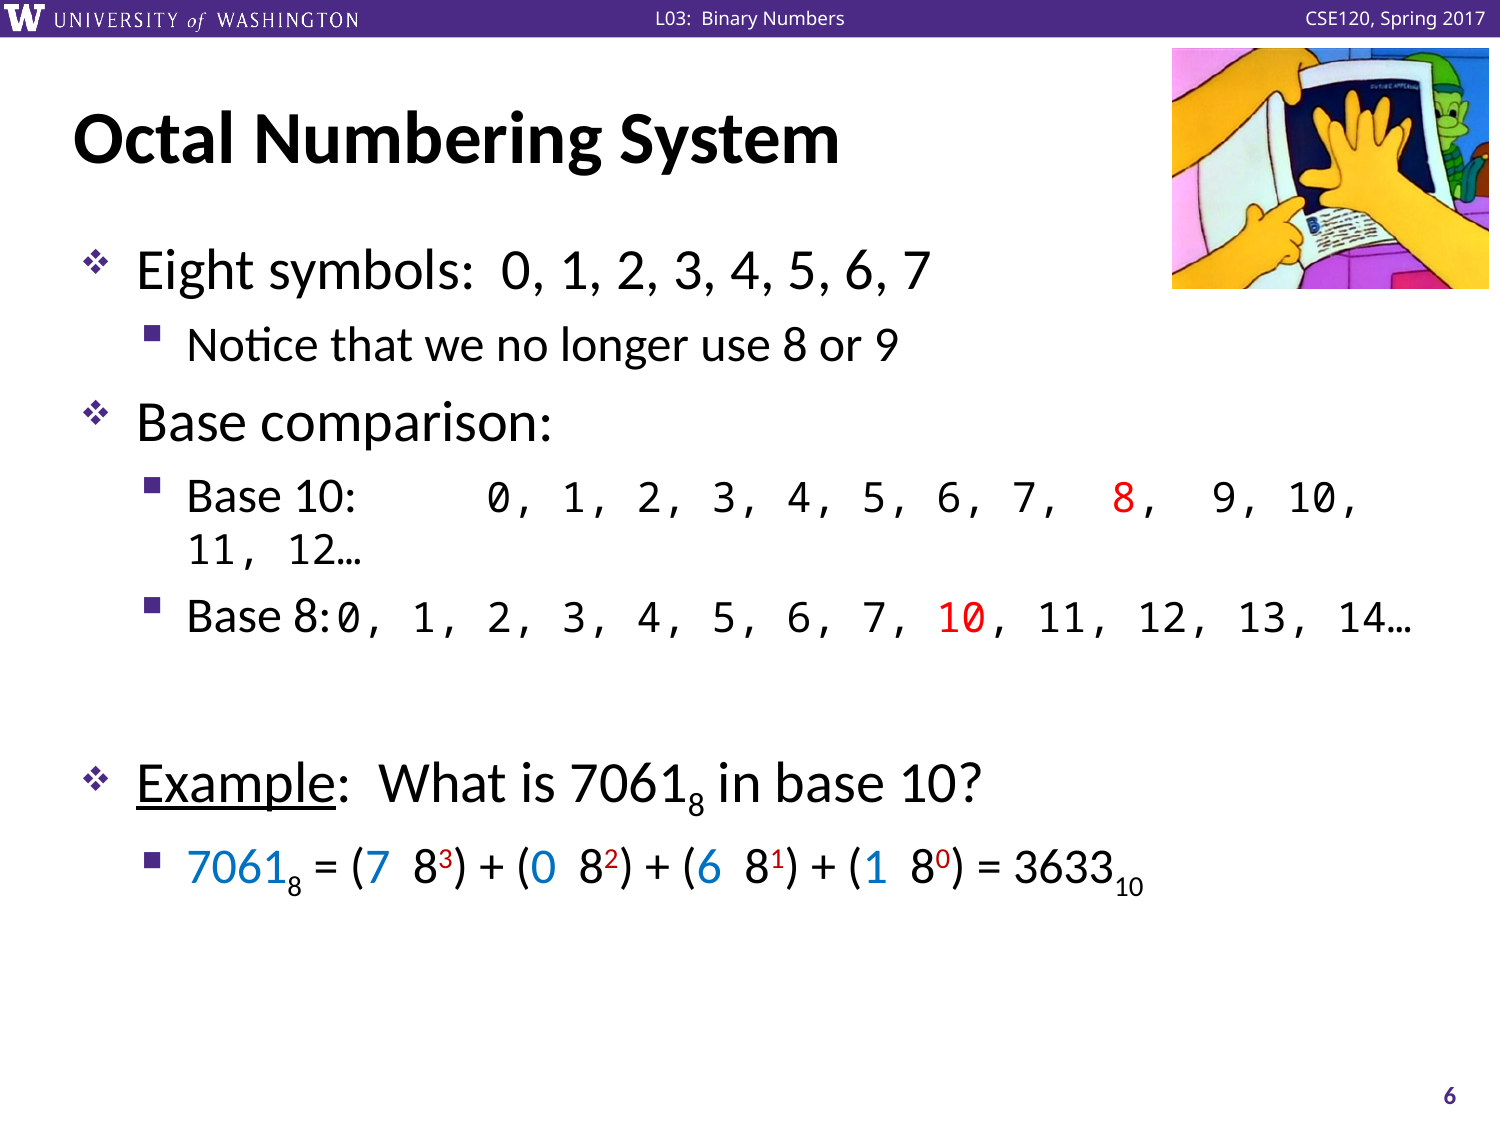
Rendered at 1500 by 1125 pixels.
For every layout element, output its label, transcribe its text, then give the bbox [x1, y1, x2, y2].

picture [4, 4, 358, 32]
title Octal Numbering System [58, 71, 1167, 197]
slide_number 6 [1400, 1065, 1500, 1125]
picture [1172, 47, 1489, 289]
